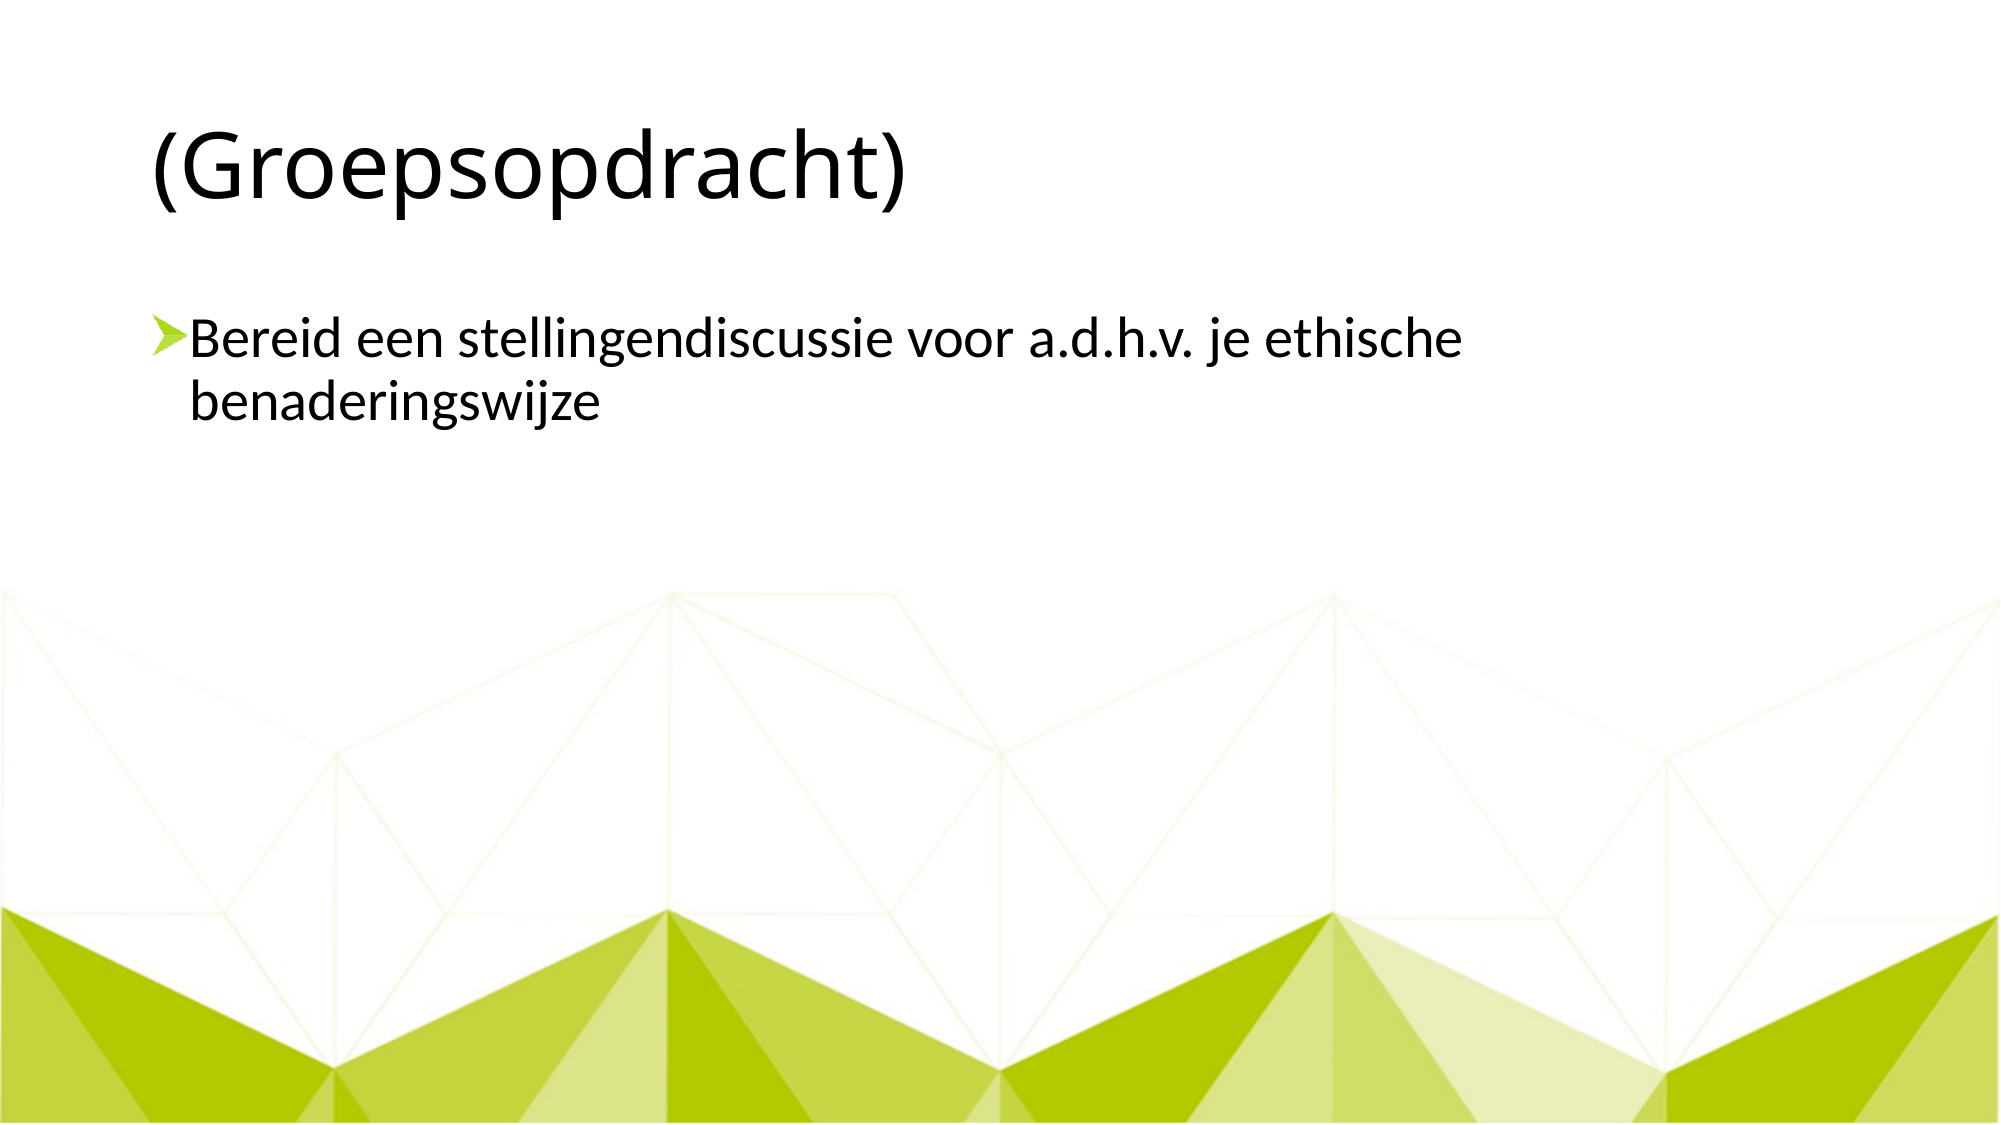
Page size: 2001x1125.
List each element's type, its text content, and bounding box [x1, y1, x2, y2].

picture [0, 0, 2001, 1125]
title (Groepsopdracht) [137, 59, 1863, 278]
list Bereid een stellingendiscussie voor a.d.h.v. je ethische benaderingswijze [137, 299, 1863, 1014]
